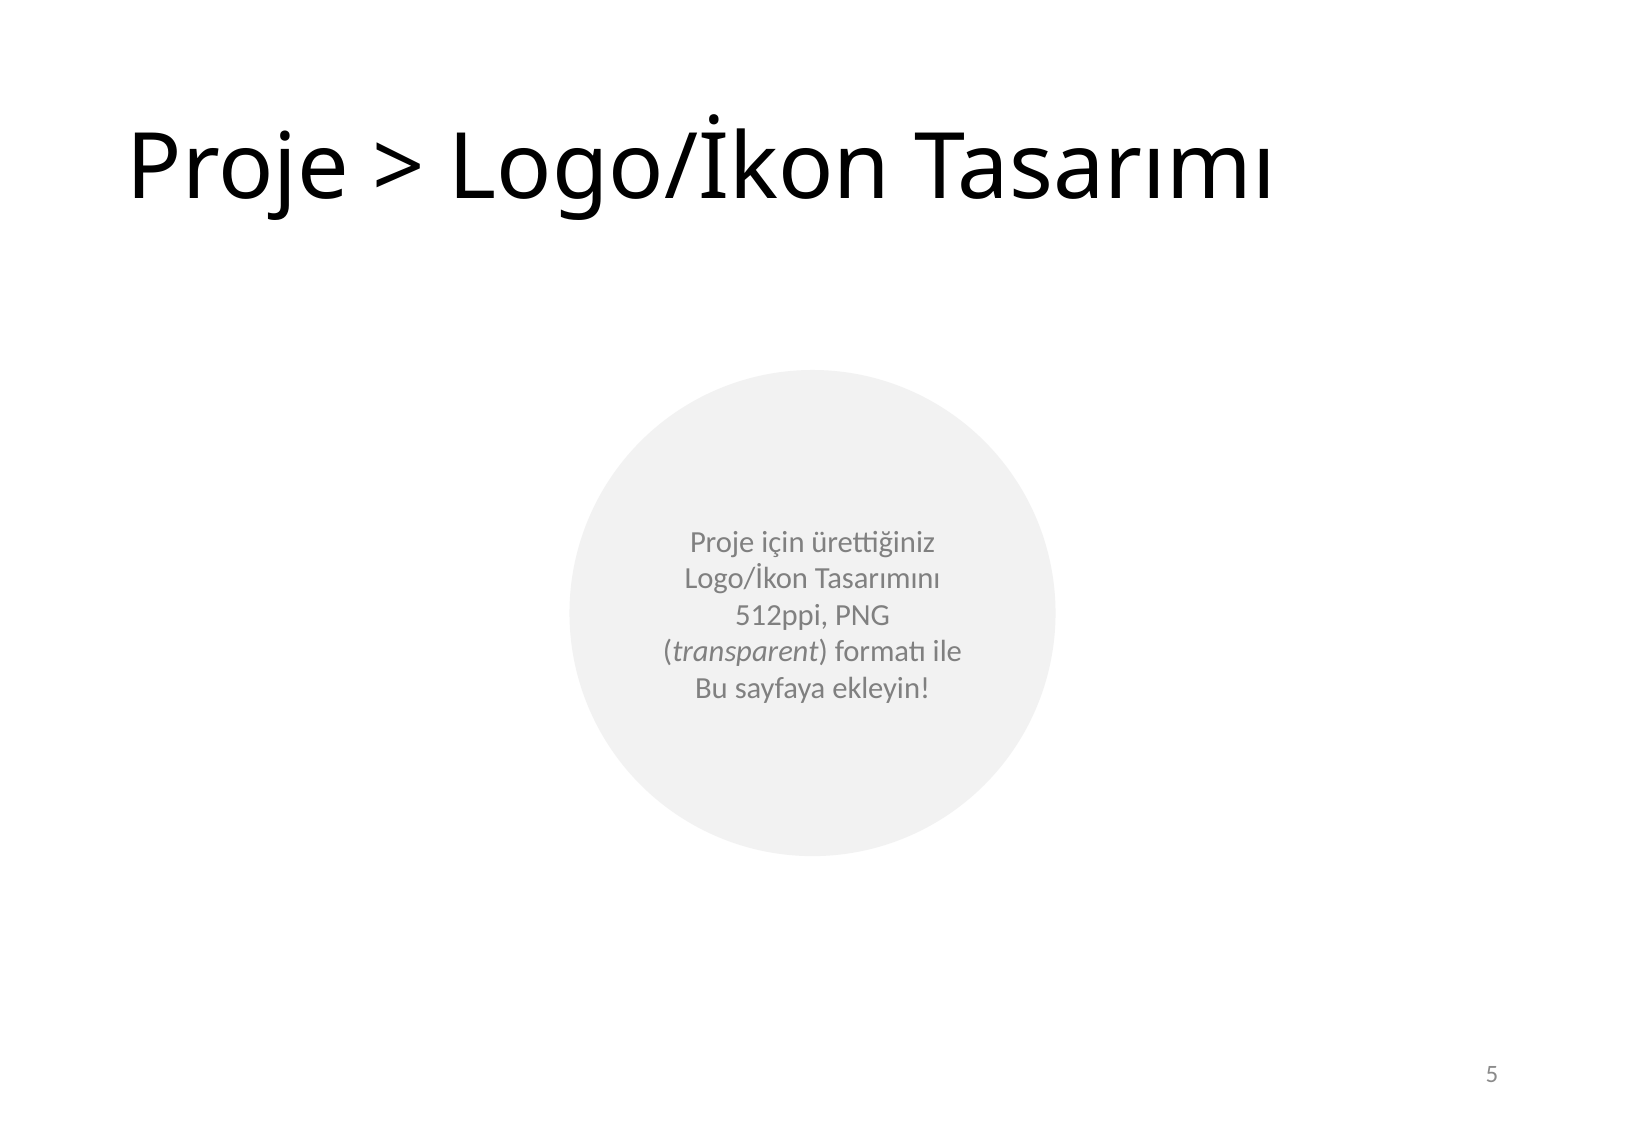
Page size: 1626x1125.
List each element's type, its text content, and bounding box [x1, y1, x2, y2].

slide_number 5 [1147, 1042, 1514, 1103]
text_box Proje için ürettiğiniz Logo/İkon Tasarımını 512ppi, PNG (transparent) formatı ile Bu sayfaya ekleyin! [568, 368, 1057, 858]
title Proje > Logo/İkon Tasarımı [111, 59, 1514, 278]
